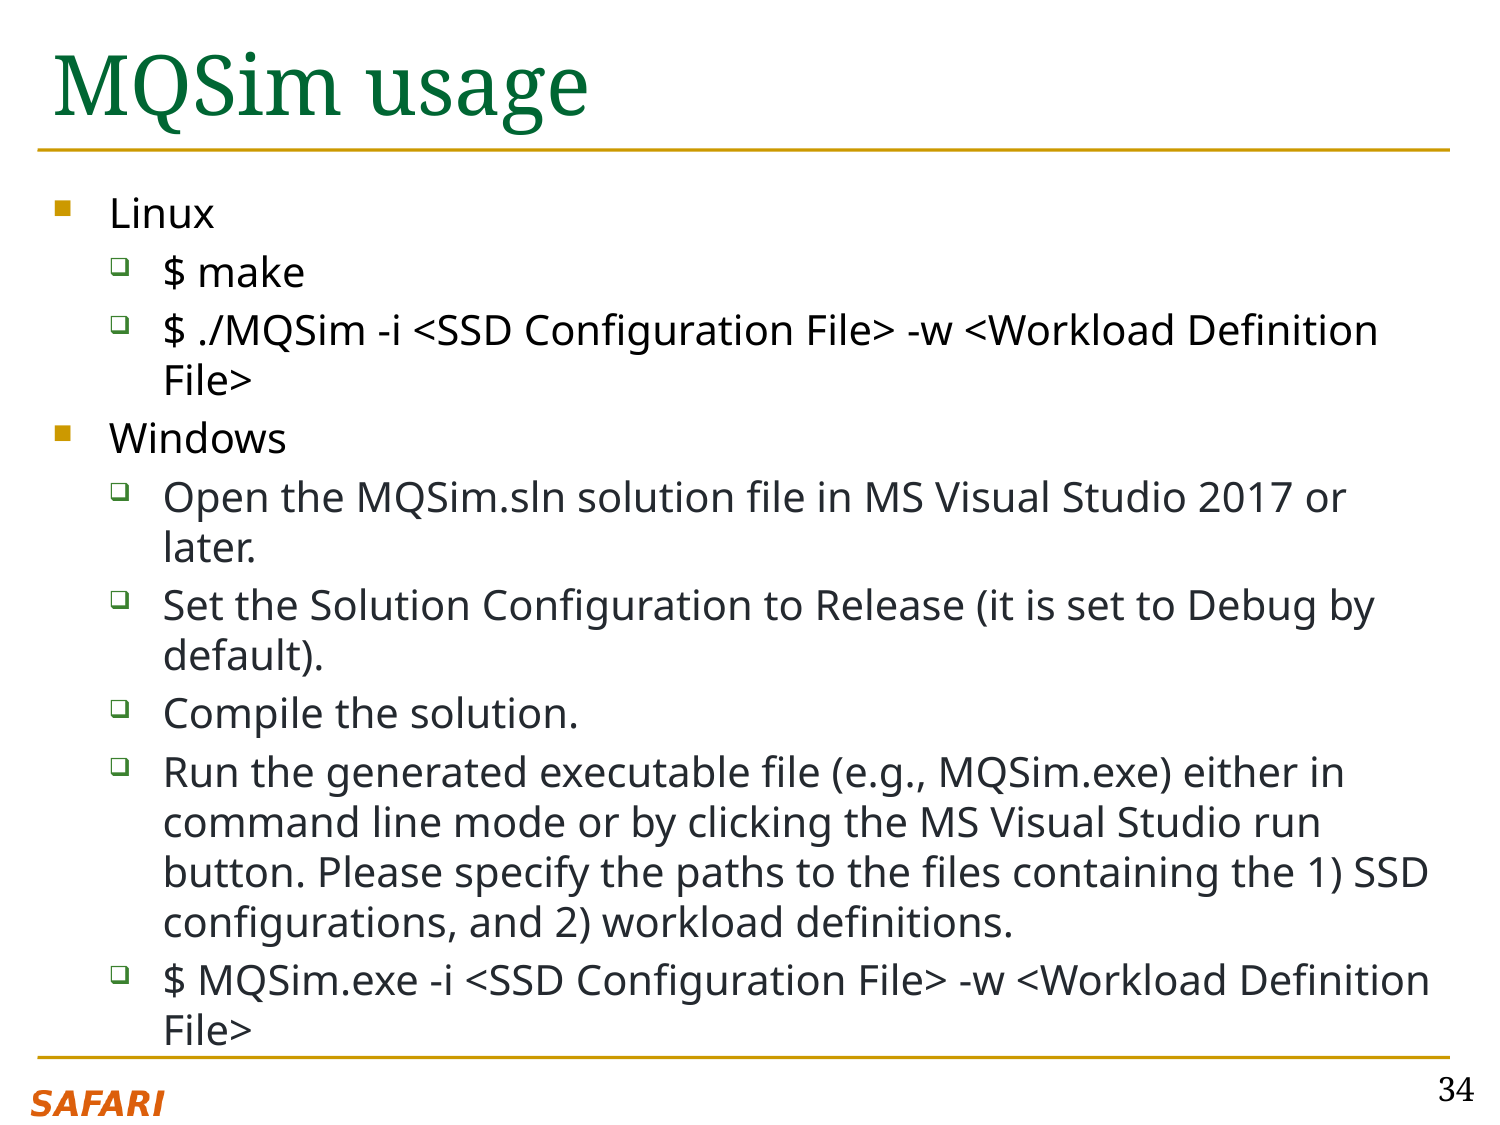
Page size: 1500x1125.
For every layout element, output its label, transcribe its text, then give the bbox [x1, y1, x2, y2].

title MQSim usage [37, 24, 1450, 170]
slide_number 34 [1139, 1045, 1490, 1121]
picture [29, 1083, 169, 1124]
list Linux $ make $ ./MQSim -i <SSD Configuration File> -w <Workload Definition File> Windows Open the MQSim.sln solution file in MS Visual Studio 2017 or later. Set the Solution Configuration to Release (it is set to Debug by default). Compile the solution. Run the generated executable file (e.g., MQSim.exe) either in command line mode or by clicking the MS Visual Studio run button. Please specify the paths to the files containing the 1) SSD configurations, and 2) workload definitions. $ MQSim.exe -i <SSD Configuration File> -w <Workload Definition File> [37, 179, 1450, 1025]
